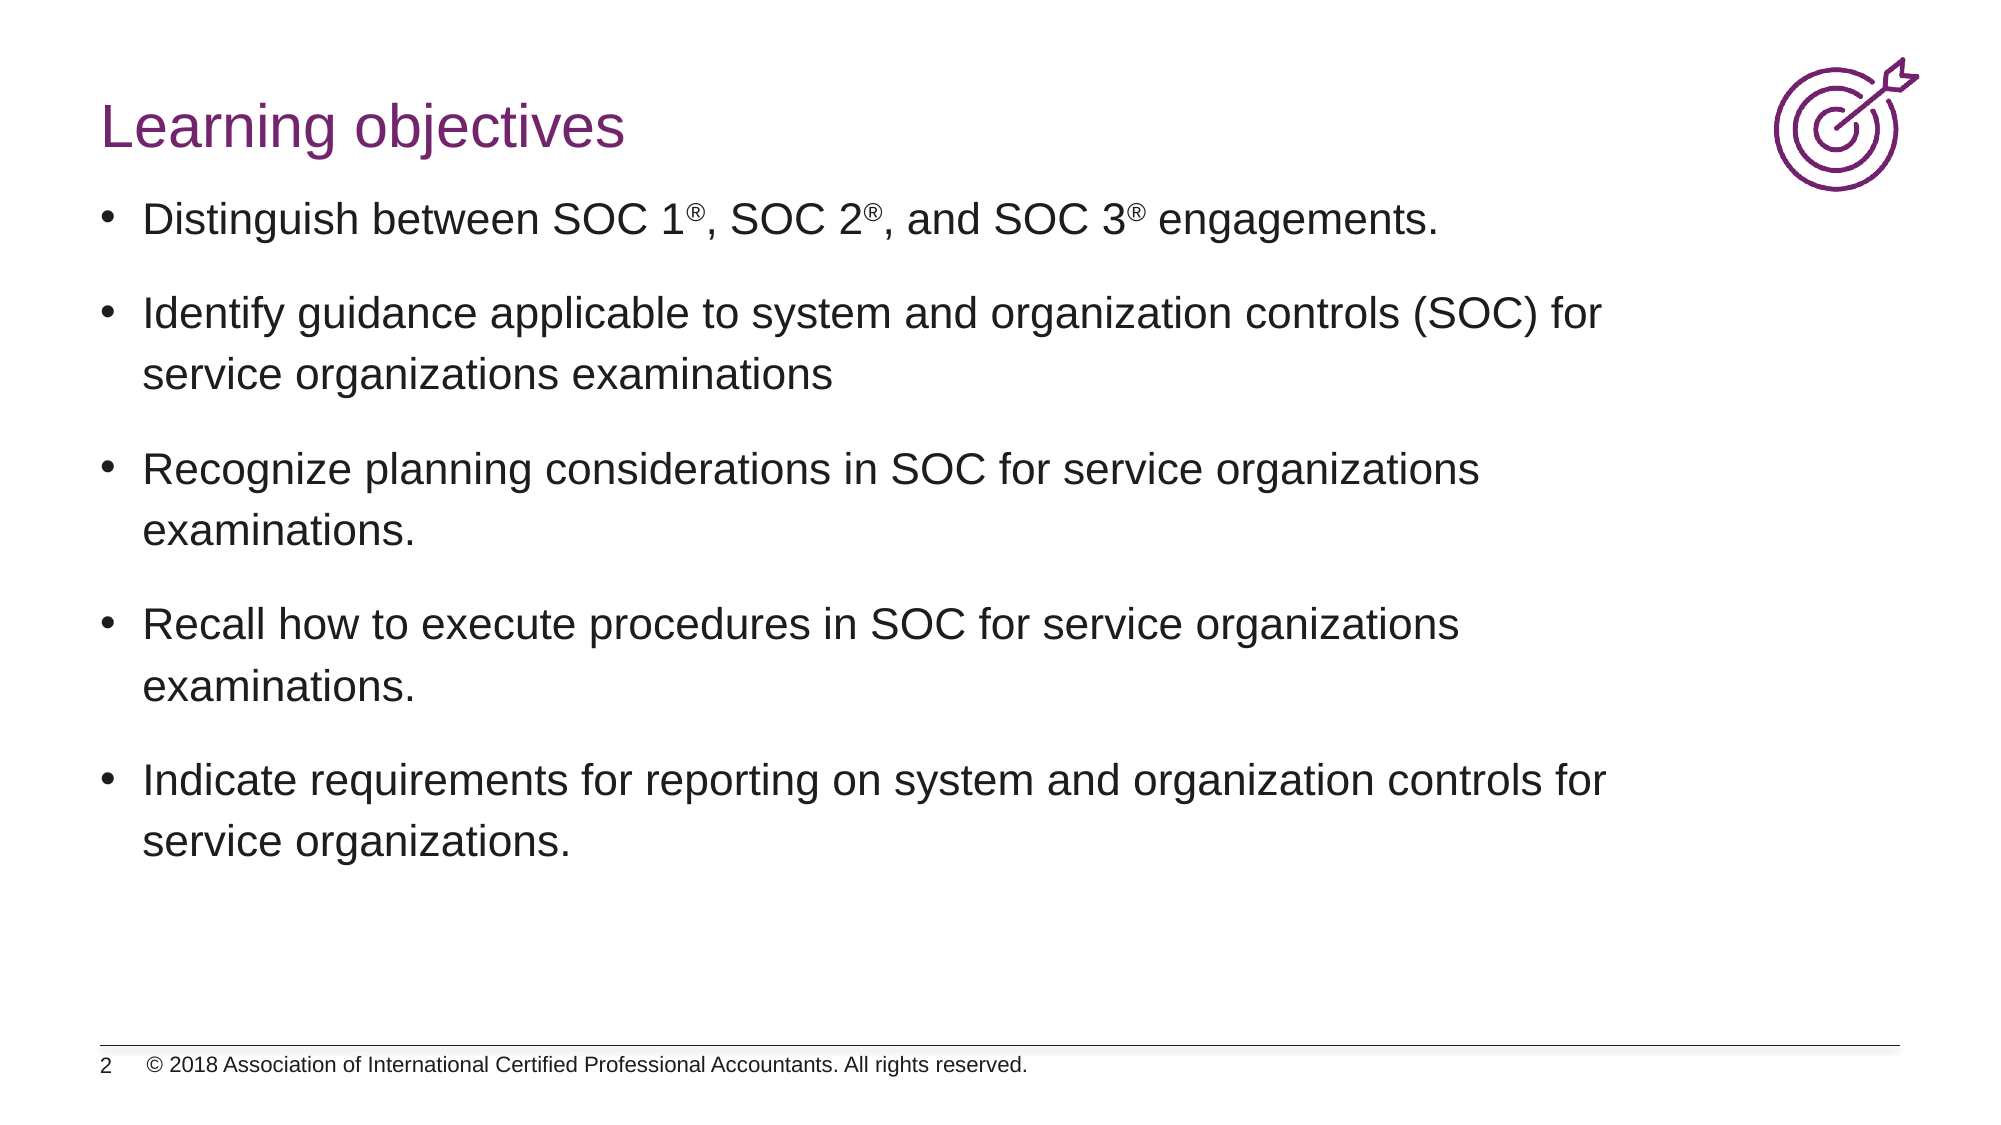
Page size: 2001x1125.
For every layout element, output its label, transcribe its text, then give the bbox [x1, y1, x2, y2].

list Distinguish between SOC 1®, SOC 2®, and SOC 3® engagements. Identify guidance applicable to system and organization controls (SOC) for service organizations examinations Recognize planning considerations in SOC for service organizations examinations. Recall how to execute procedures in SOC for service organizations examinations. Indicate requirements for reporting on system and organization controls for service organizations. [100, 182, 1692, 915]
slide_number 2 [99, 1050, 147, 1111]
picture [1757, 37, 1936, 216]
title Learning objectives [100, 30, 1692, 160]
footer © 2018 Association of International Certified Professional Accountants. All rights reserved. [147, 1050, 1900, 1111]
